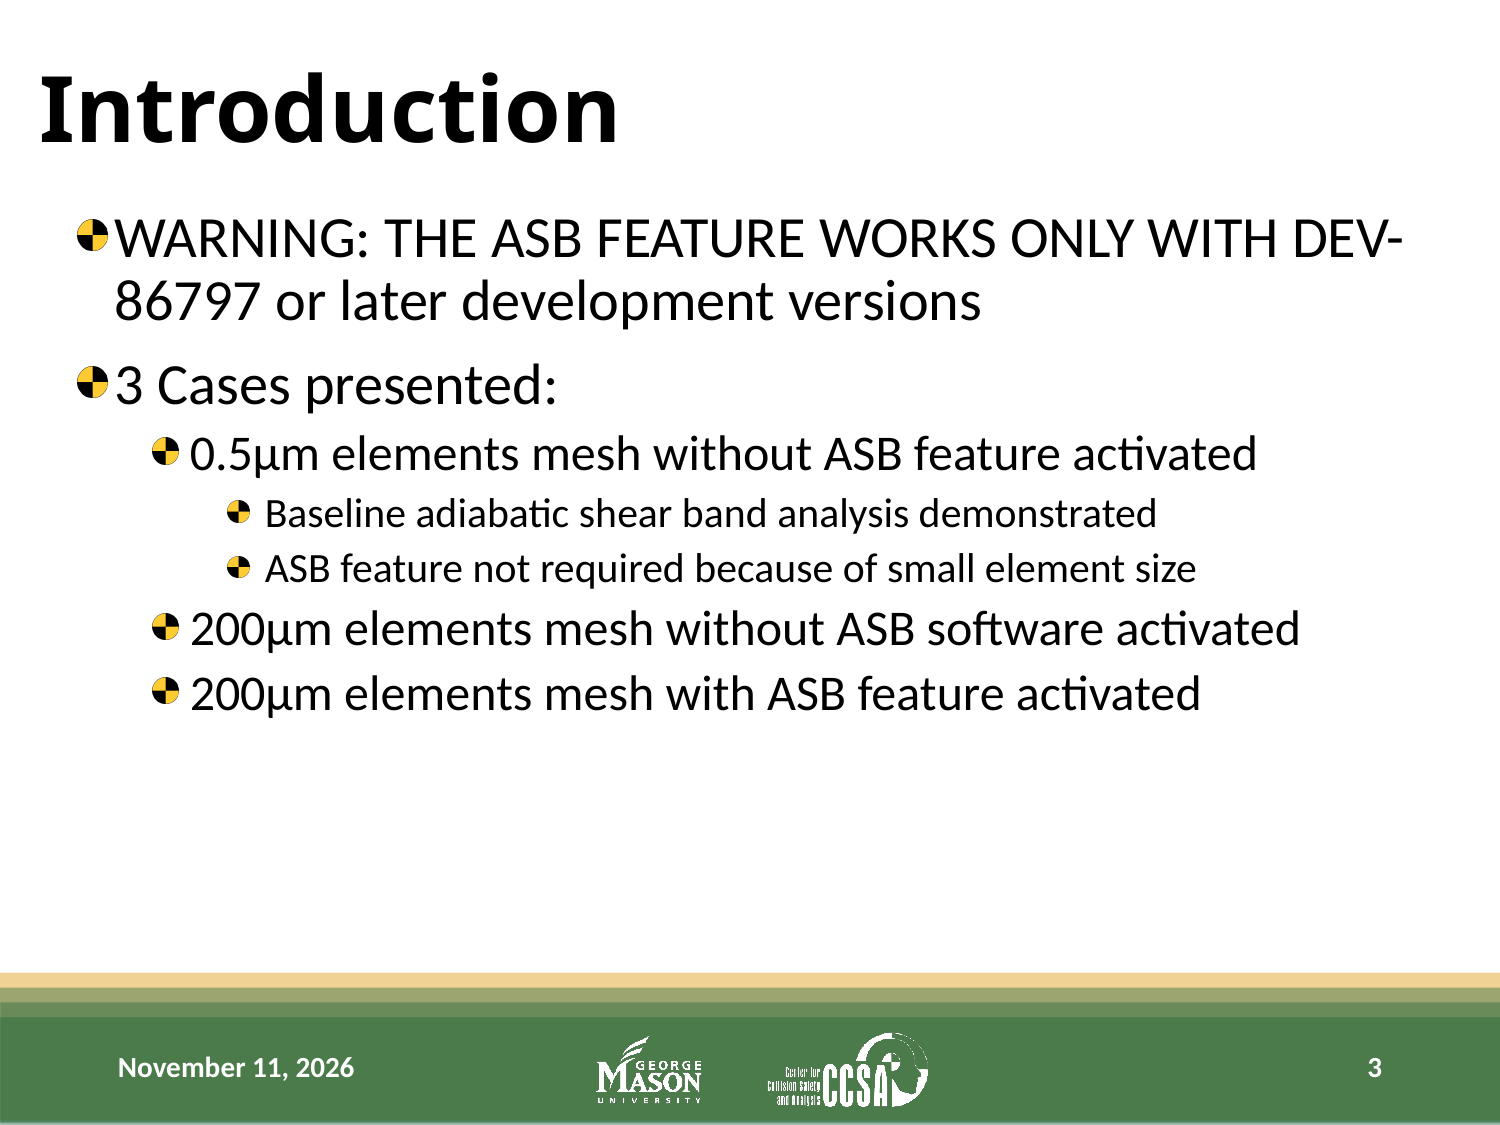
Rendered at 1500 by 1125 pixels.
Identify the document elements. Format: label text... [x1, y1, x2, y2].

picture [227, 556, 250, 578]
picture [227, 500, 250, 523]
list WARNING: THE ASB FEATURE WORKS ONLY WITH DEV-86797 or later development versions 3 Cases presented: 0.5µm elements mesh without ASB feature activated Baseline adiabatic shear band analysis demonstrated ASB feature not required because of small element size 200µm elements mesh without ASB software activated 200µm elements mesh with ASB feature activated [62, 200, 1454, 963]
picture [152, 613, 179, 640]
title Introduction [24, 24, 1475, 200]
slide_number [103, 1041, 441, 1102]
picture [152, 677, 179, 704]
picture [587, 1024, 713, 1115]
slide_number 3 [1115, 1041, 1397, 1102]
picture [152, 437, 179, 465]
picture [77, 366, 108, 398]
picture [77, 219, 108, 251]
picture [757, 1024, 938, 1115]
